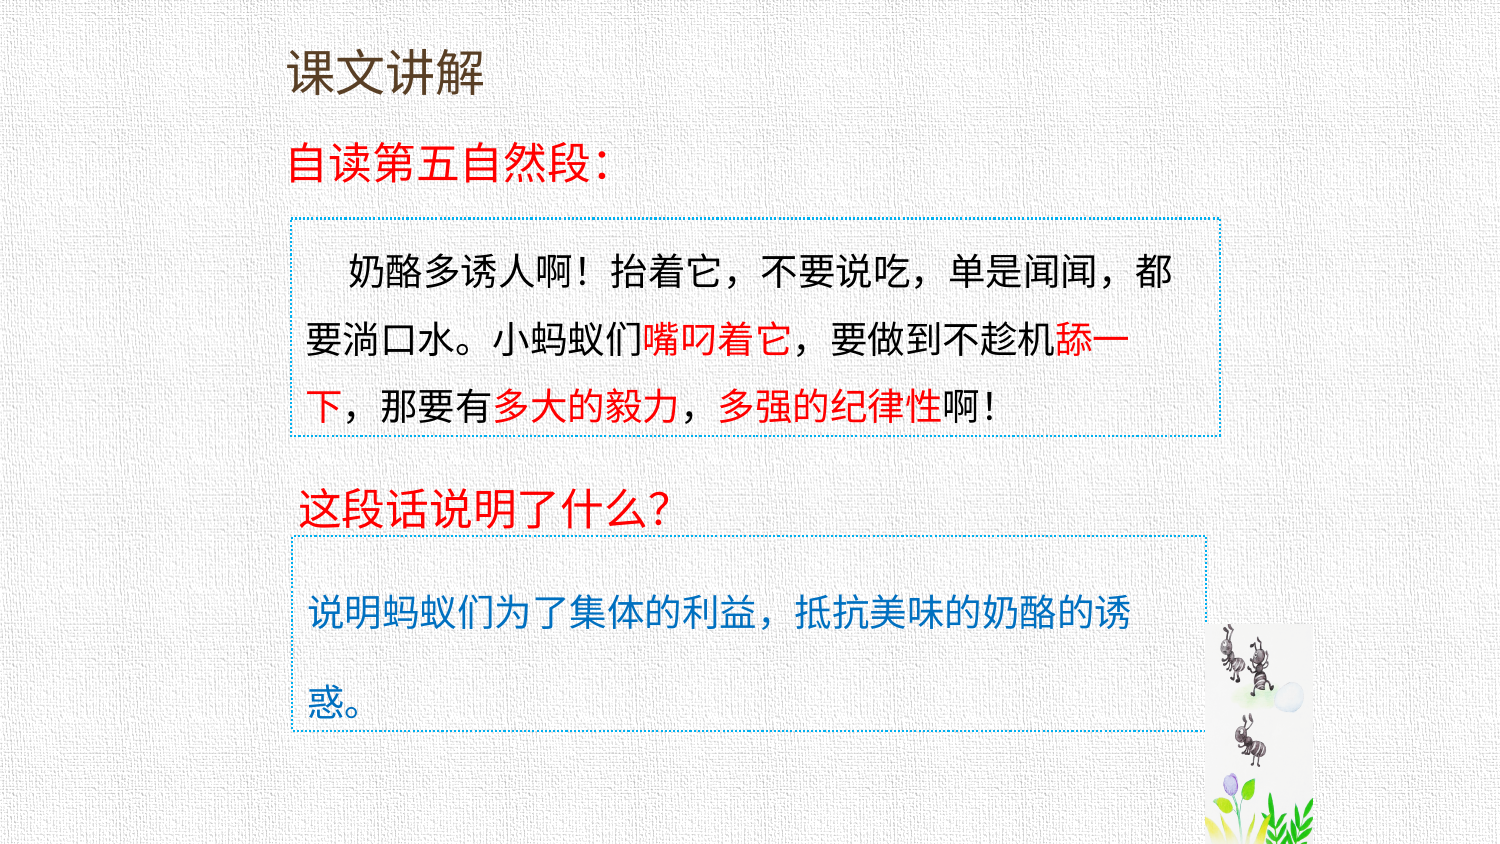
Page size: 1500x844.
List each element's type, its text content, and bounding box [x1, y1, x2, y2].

text_box 奶酪多诱人啊！抬着它，不要说吃，单是闻闻，都要淌口水。小蚂蚁们嘴叼着它，要做到不趁机舔一下，那要有多大的毅力，多强的纪律性啊！ [290, 218, 1220, 436]
text_box 课文讲解 [274, 35, 498, 107]
picture [0, 0, 1500, 844]
text_box 说明蚂蚁们为了集体的利益，抵抗美味的奶酪的诱惑。 [292, 536, 1207, 731]
text_box 这段话说明了什么？ [283, 473, 707, 542]
text_box 自读第五自然段： [273, 129, 647, 194]
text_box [1205, 624, 1313, 844]
